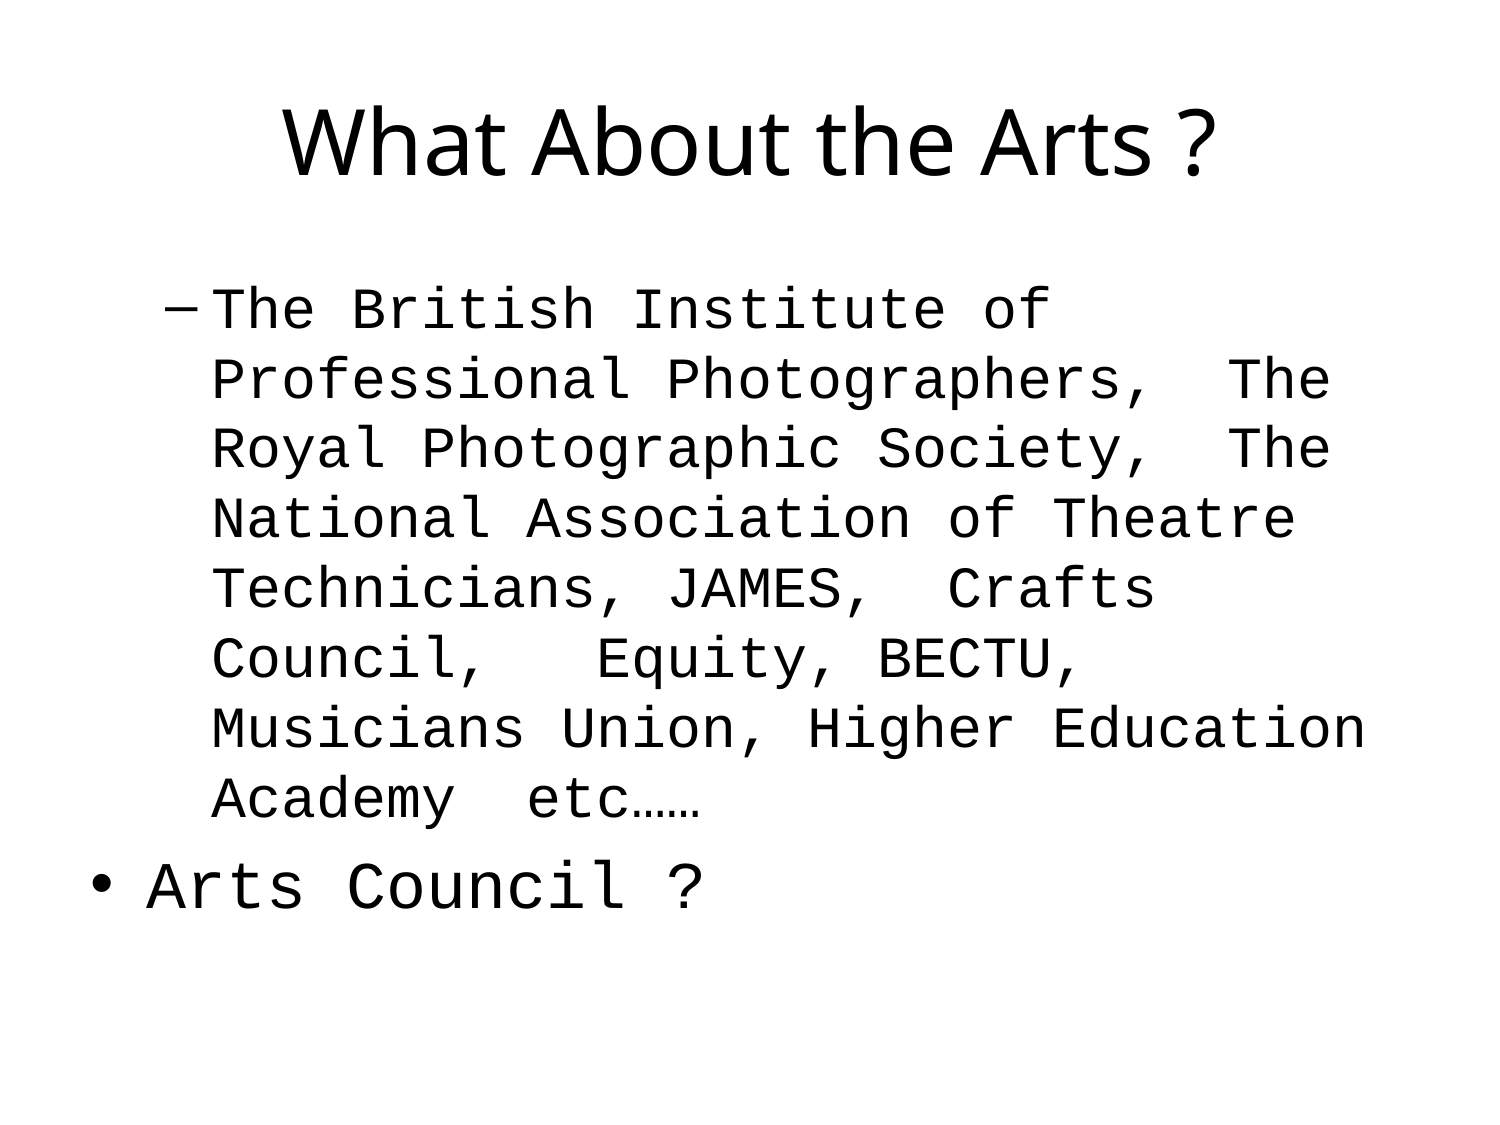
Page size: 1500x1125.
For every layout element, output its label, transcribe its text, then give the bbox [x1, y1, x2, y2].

list The British Institute of Professional Photographers, The Royal Photographic Society, The National Association of Theatre Technicians, JAMES, Crafts Council, Equity, BECTU, Musicians Union, Higher Education Academy etc…… Arts Council ? [75, 262, 1425, 1005]
title What About the Arts ? [75, 45, 1425, 233]
